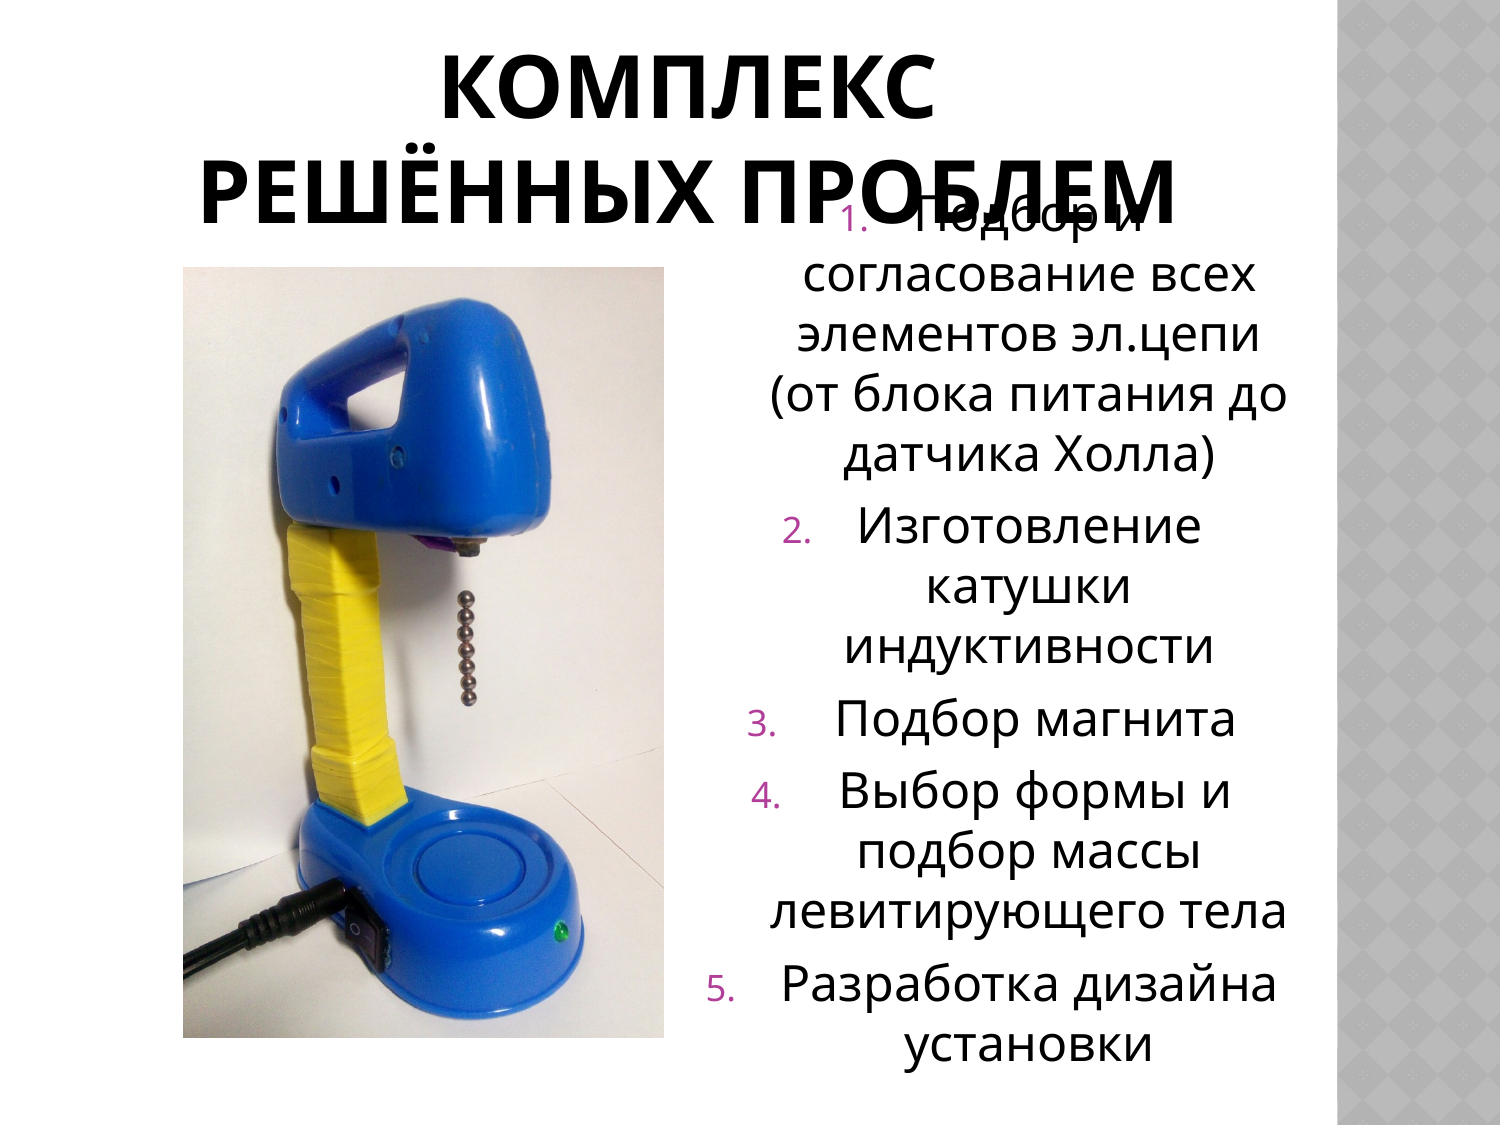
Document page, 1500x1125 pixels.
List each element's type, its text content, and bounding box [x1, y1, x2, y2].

title Комплекс решённых проблем [174, 30, 1202, 255]
list Подбор и согласование всех элементов эл.цепи (от блока питания до датчика Холла) Изготовление катушки индуктивности Подбор магнита Выбор формы и подбор массы левитирующего тела Разработка дизайна установки [667, 266, 1318, 1125]
picture [182, 266, 665, 1038]
